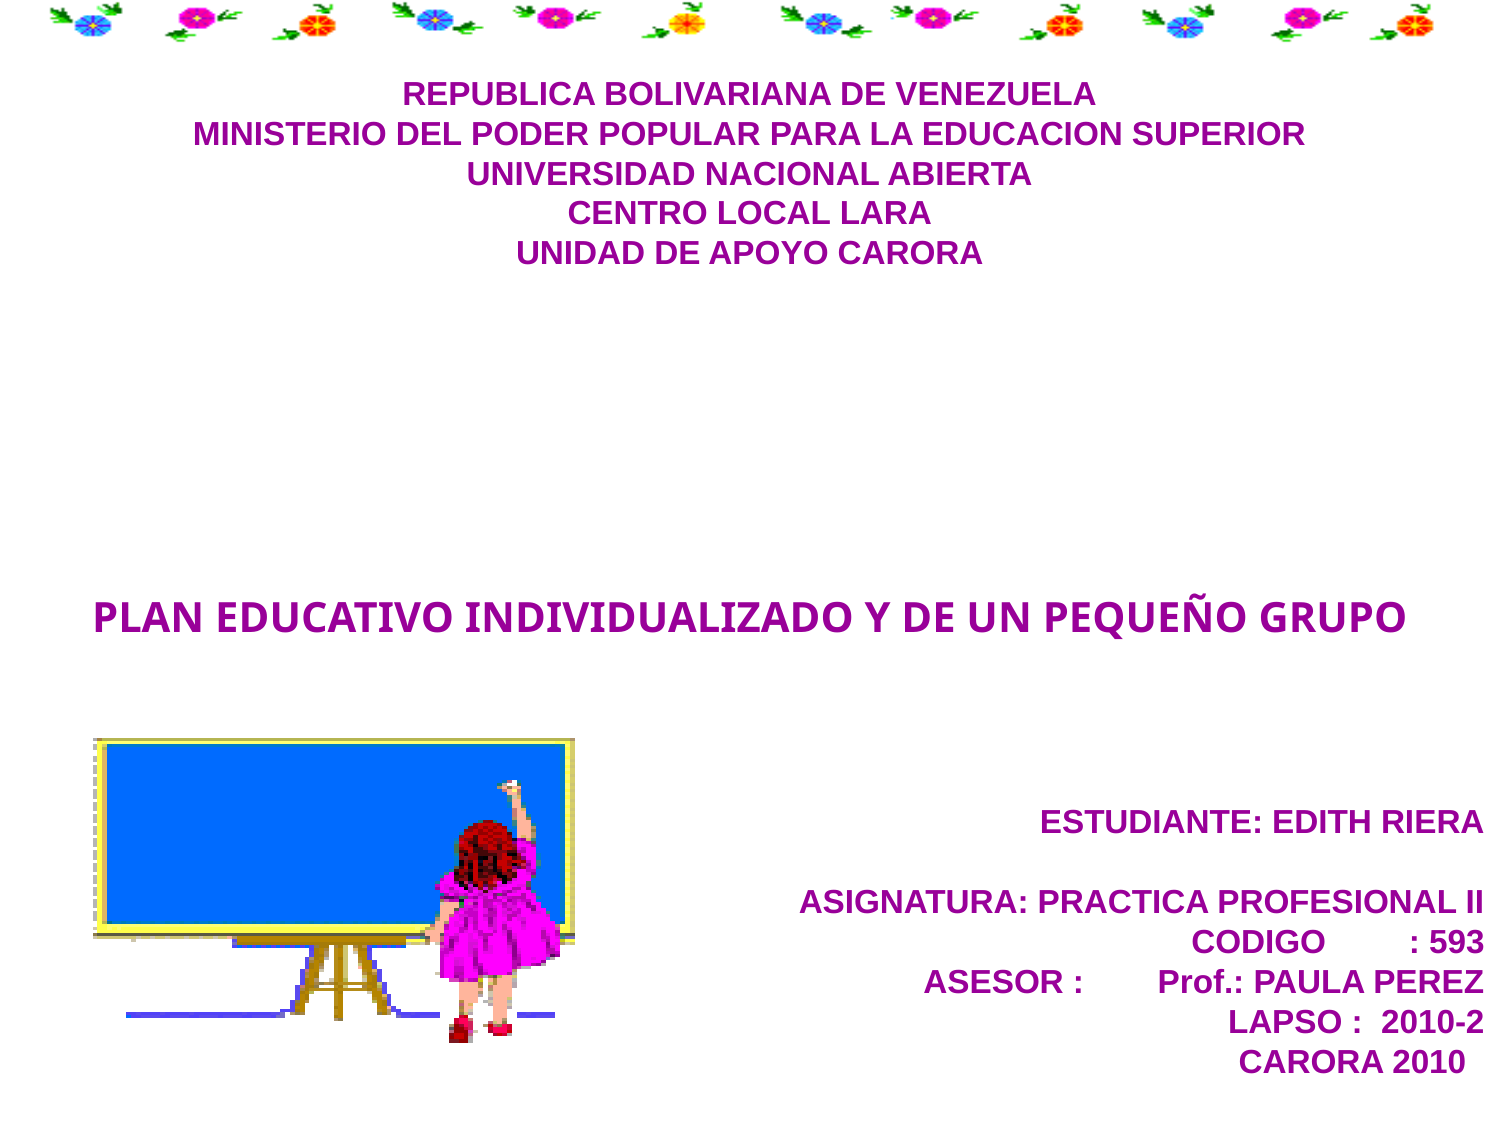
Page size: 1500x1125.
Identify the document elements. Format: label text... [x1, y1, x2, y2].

picture [93, 738, 575, 1044]
picture [46, 0, 1442, 59]
text_box REPUBLICA BOLIVARIANA DE VENEZUELA MINISTERIO DEL PODER POPULAR PARA LA EDUCACION SUPERIOR UNIVERSIDAD NACIONAL ABIERTA CENTRO LOCAL LARA UNIDAD DE APOYO CARORA PLAN EDUCATIVO INDIVIDUALIZADO Y DE UN PEQUEÑO GRUPO ESTUDIANTE: EDITH RIERA ASIGNATURA: PRACTICA PROFESIONAL II CODIGO : 593 ASESOR : Prof.: PAULA PEREZ LAPSO : 2010-2 CARORA 2010 [0, 64, 1500, 1088]
